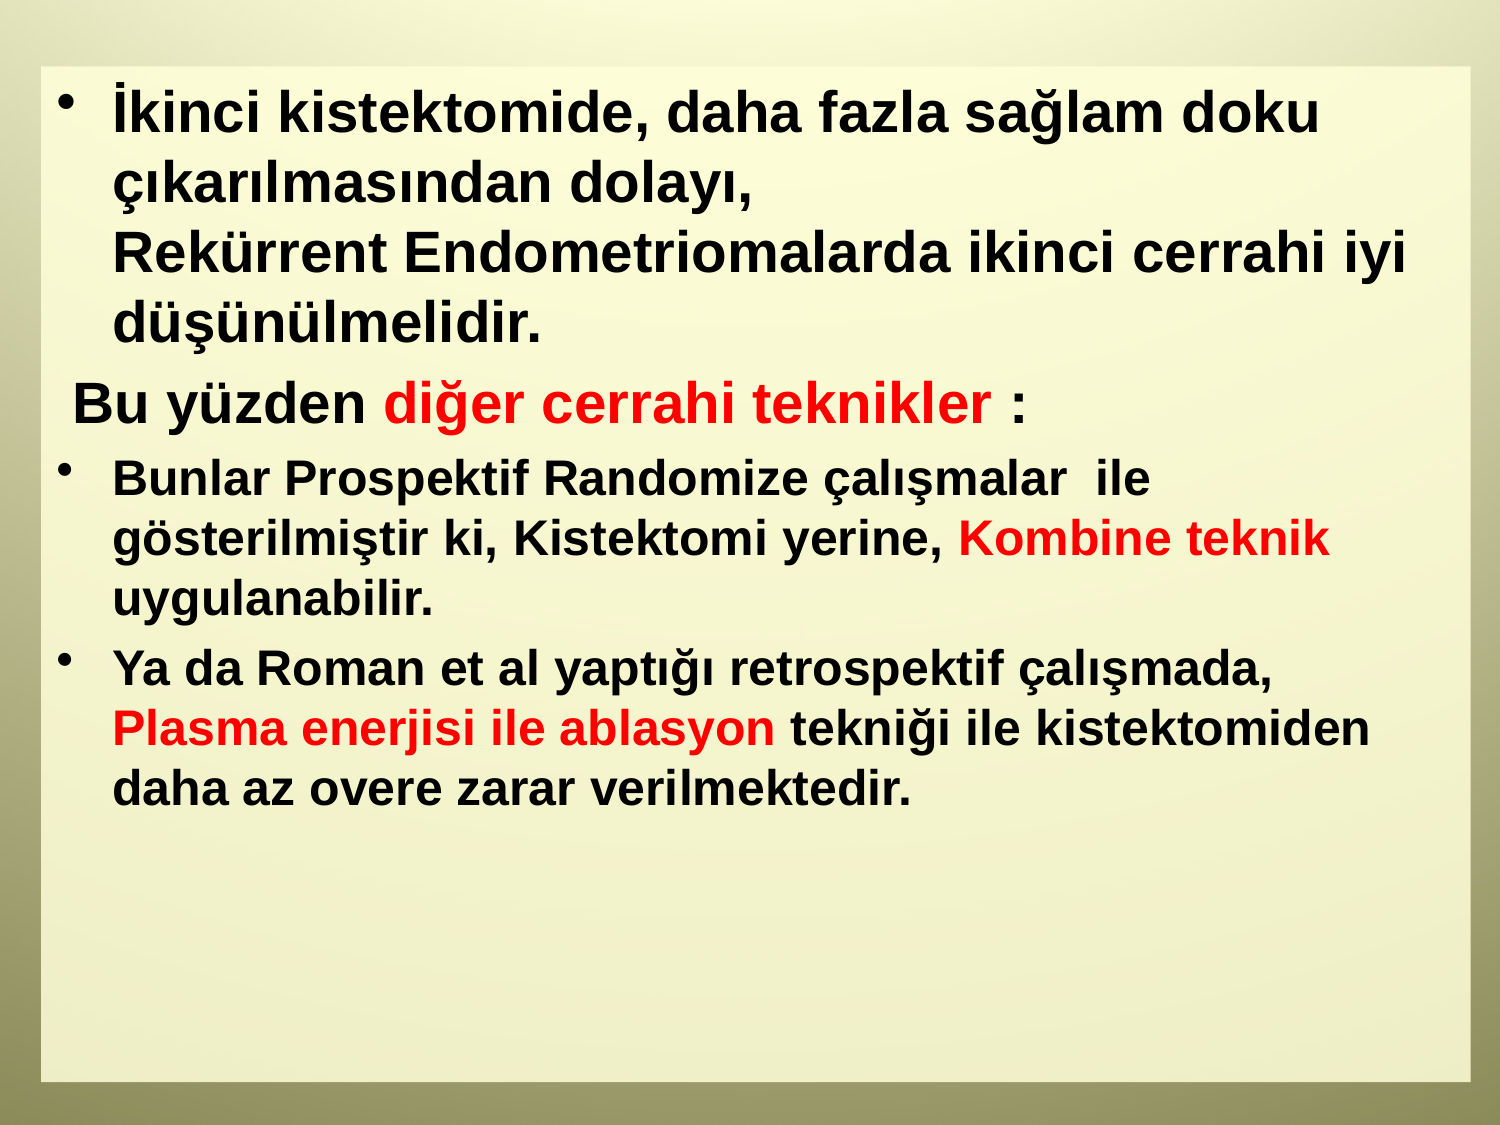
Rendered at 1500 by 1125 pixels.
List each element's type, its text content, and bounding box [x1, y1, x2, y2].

picture [0, 0, 1500, 1125]
list İkinci kistektomide, daha fazla sağlam doku çıkarılmasından dolayı, Rekürrent Endometriomalarda ikinci cerrahi iyi düşünülmelidir. Bu yüzden diğer cerrahi teknikler : Bunlar Prospektif Randomize çalışmalar ile gösterilmiştir ki, Kistektomi yerine, Kombine teknik uygulanabilir. Ya da Roman et al yaptığı retrospektif çalışmada, Plasma enerjisi ile ablasyon tekniği ile kistektomiden daha az overe zarar verilmektedir. [41, 66, 1471, 1083]
